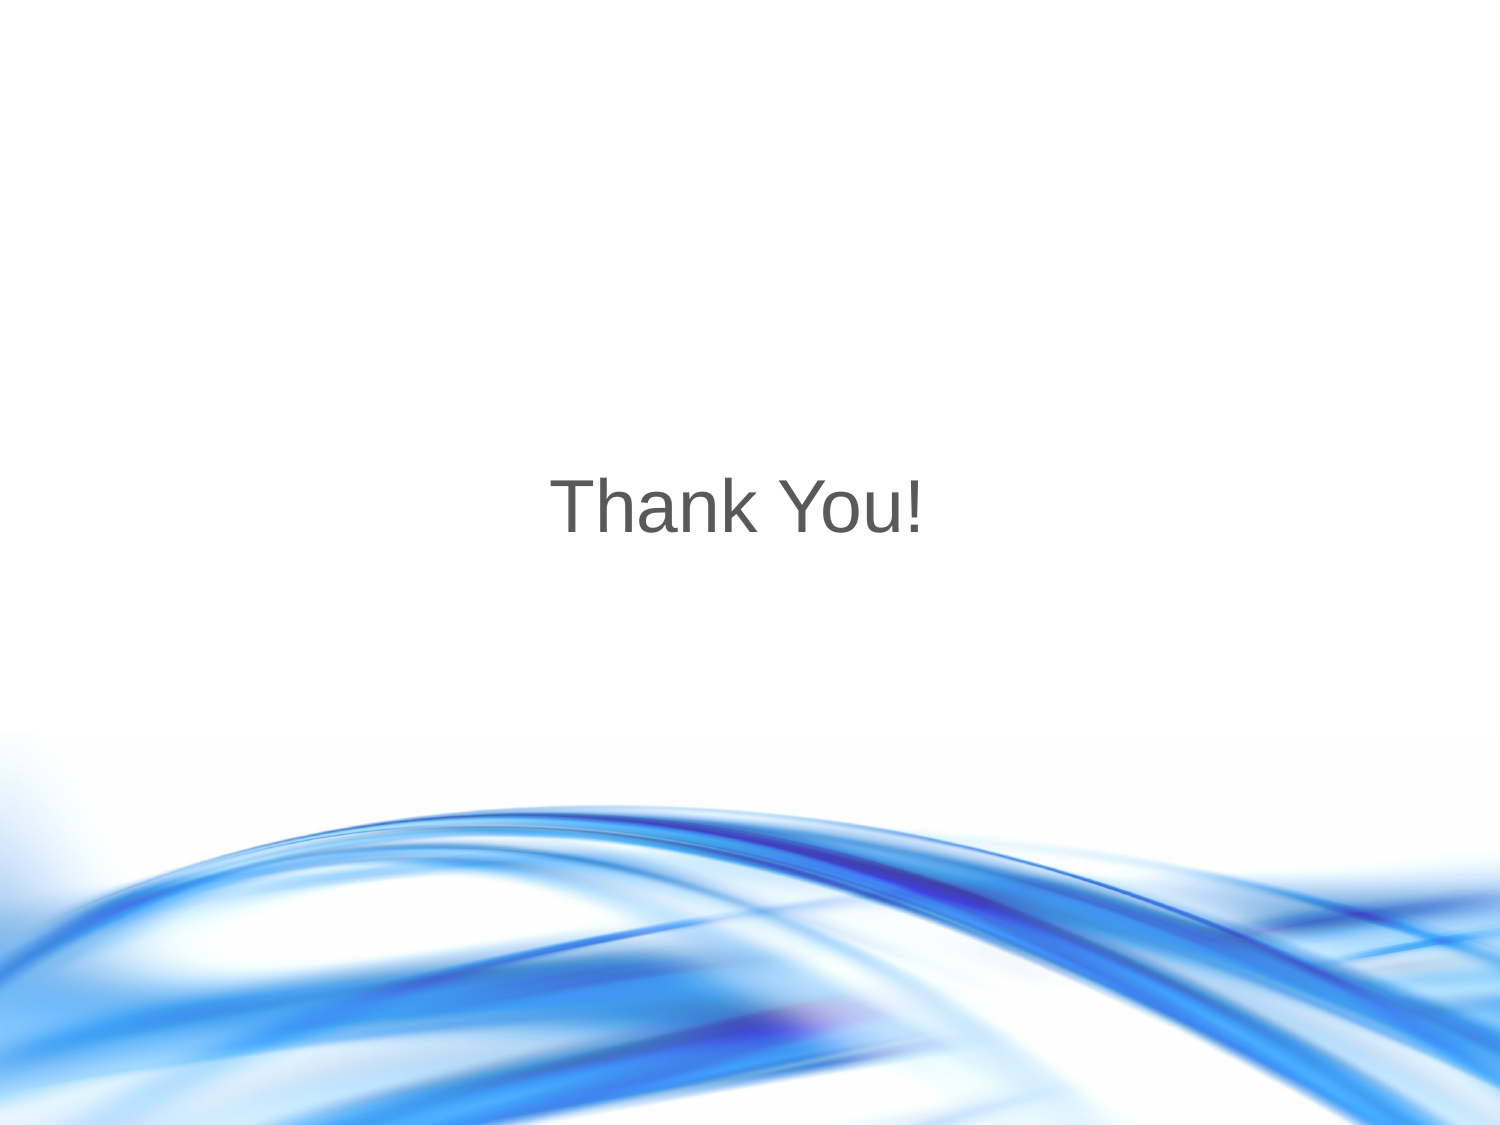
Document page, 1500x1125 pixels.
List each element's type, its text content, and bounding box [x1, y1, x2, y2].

picture [0, 733, 1500, 1125]
text_box Thank You! [287, 449, 1188, 555]
